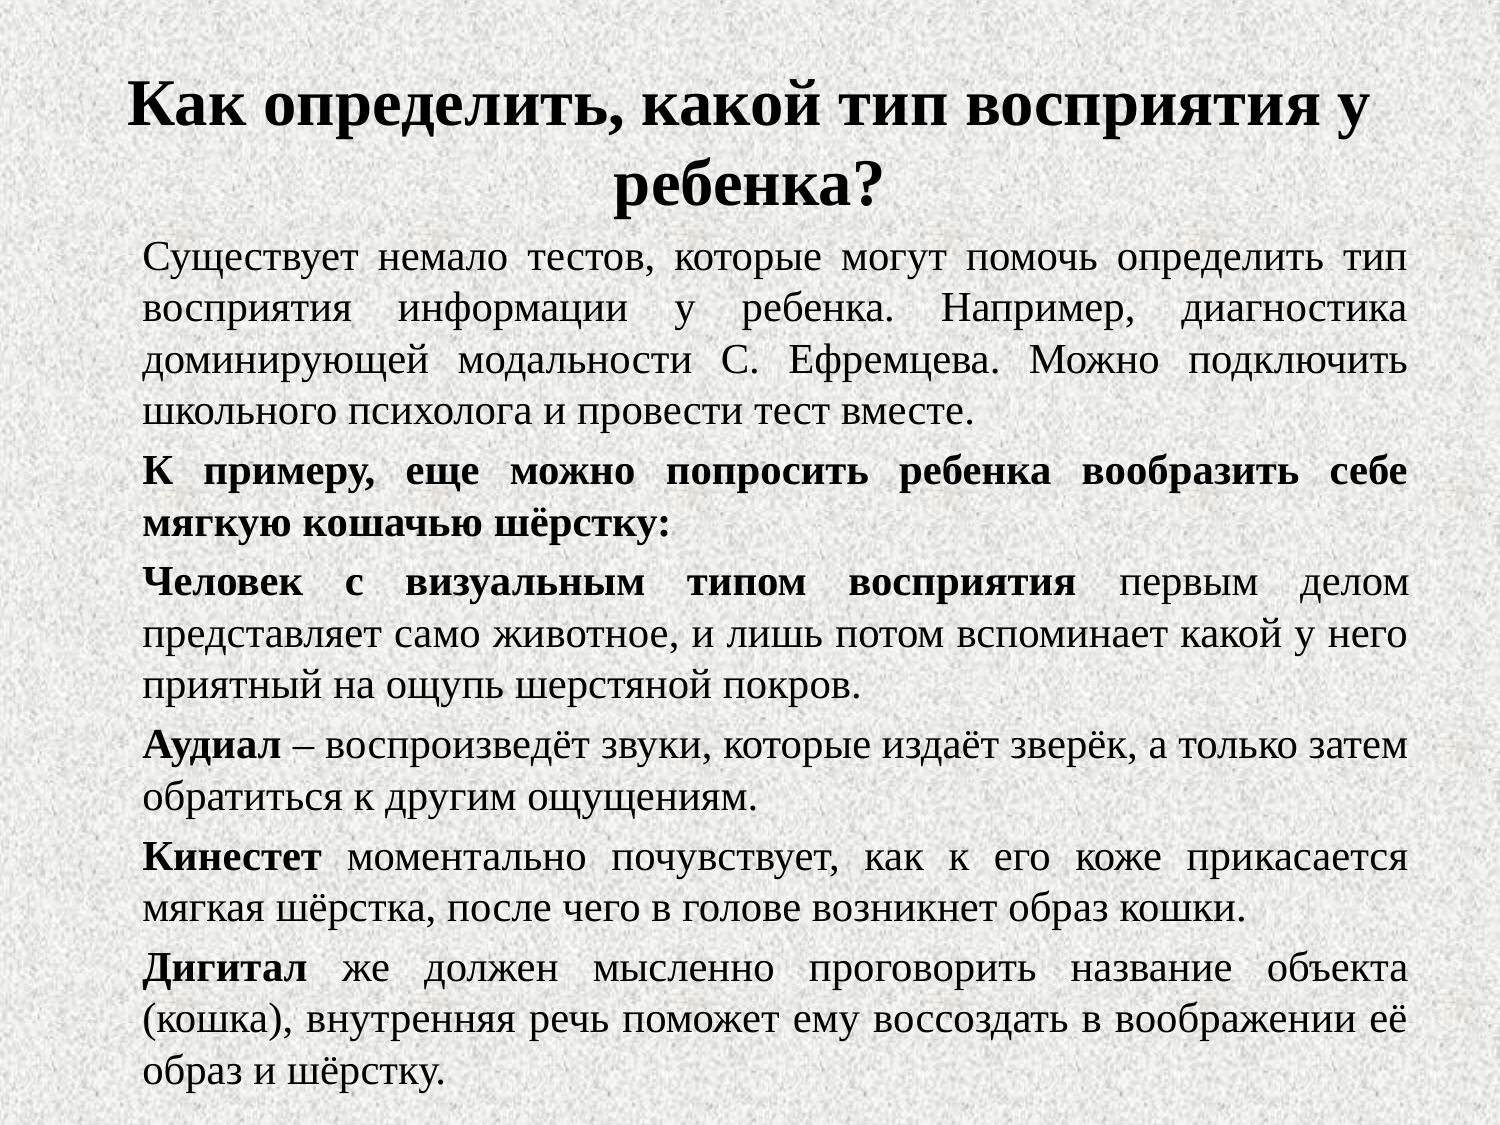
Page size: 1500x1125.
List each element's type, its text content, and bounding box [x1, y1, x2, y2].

title Как определить, какой тип восприятия у ребенка? [75, 45, 1425, 219]
picture [0, 0, 1500, 1125]
list Существует немало тестов, которые могут помочь определить тип восприятия информации у ребенка. Например, диагностика доминирующей модальности С. Ефремцева. Можно подключить школьного психолога и провести тест вместе. К примеру, еще можно попросить ребенка вообразить себе мягкую кошачью шёрстку: Человек с визуальным типом восприятия первым делом представляет само животное, и лишь потом вспоминает какой у него приятный на ощупь шерстяной покров. Аудиал – воспроизведёт звуки, которые издаёт зверёк, а только затем обратиться к другим ощущениям. Кинестет моментально почувствует, как к его коже прикасается мягкая шёрстка, после чего в голове возникнет образ кошки. Дигитал же должен мысленно проговорить название объекта (кошка), внутренняя речь поможет ему воссоздать в воображении её образ и шёрстку. [75, 219, 1425, 1106]
